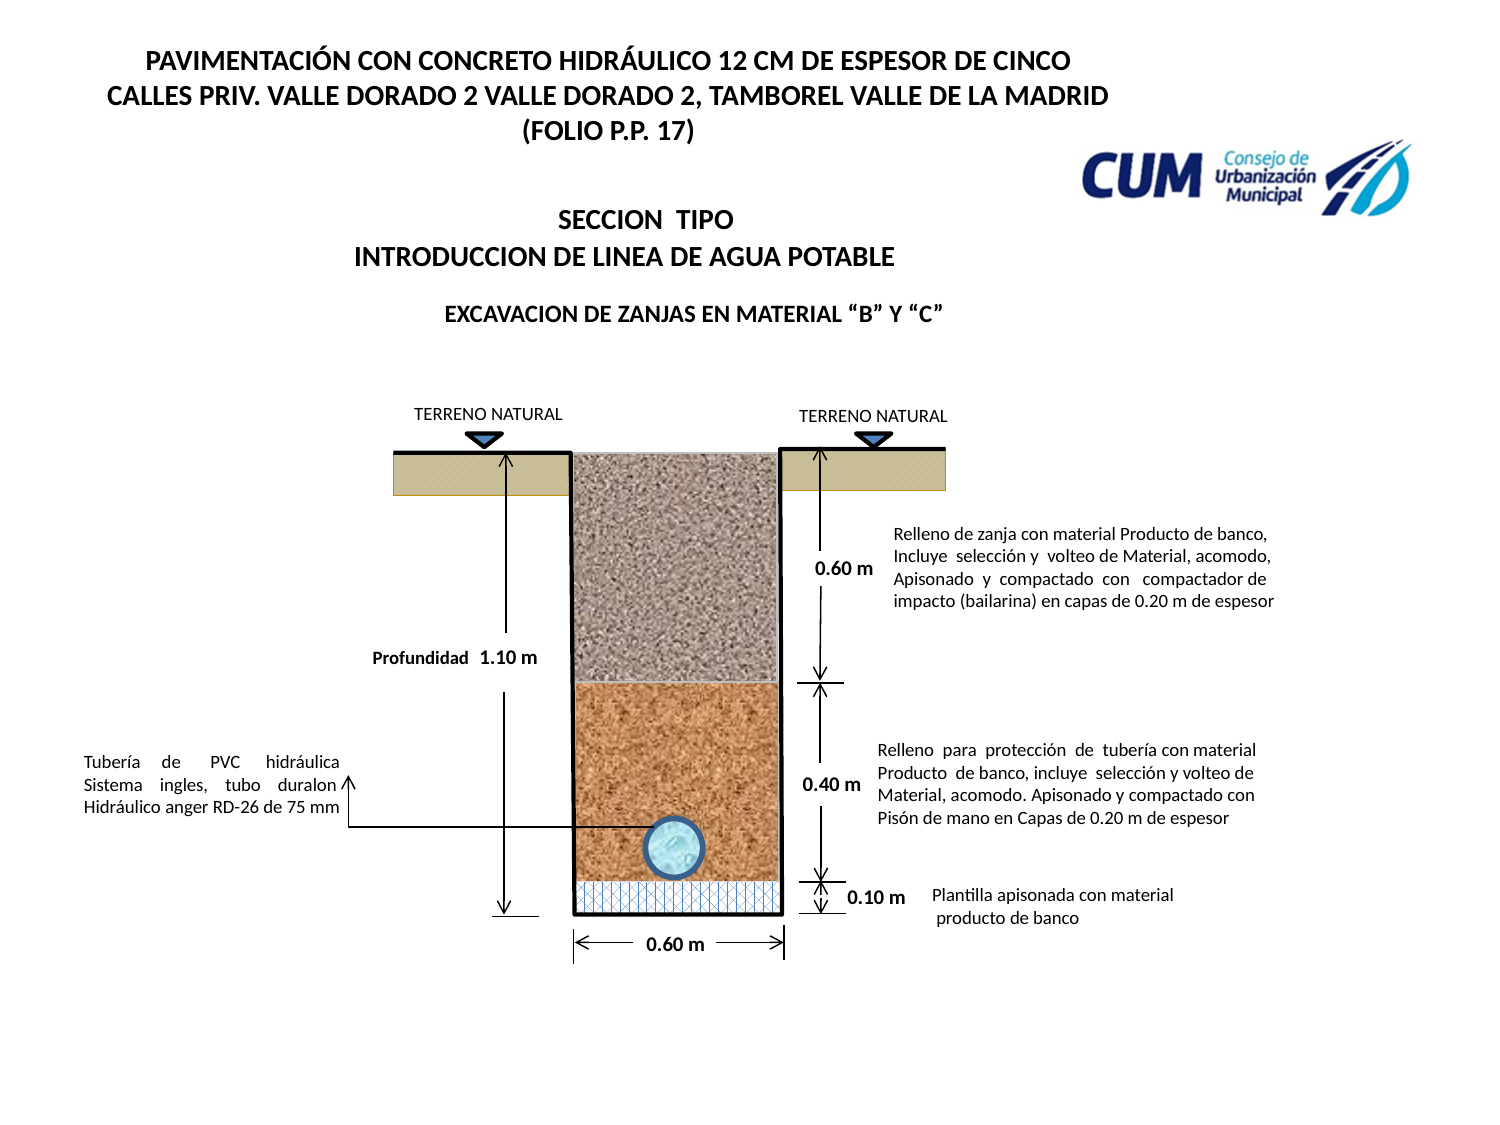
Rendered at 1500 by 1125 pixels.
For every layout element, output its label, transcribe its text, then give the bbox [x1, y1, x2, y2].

text_box [854, 434, 894, 446]
text_box 0.10 m [832, 876, 917, 917]
text_box [391, 451, 503, 497]
text_box Plantilla apisonada con material producto de banco [917, 875, 1189, 936]
text_box 0.60 m [800, 547, 878, 587]
text_box [821, 446, 946, 452]
text_box Relleno para protección de tubería con material Producto de banco, incluye selección y volteo de Material, acomodo. Apisonado y compactado con Pisón de mano en Capas de 0.20 m de espesor [862, 730, 1274, 836]
text_box [393, 446, 819, 917]
text_box TERRENO NATURAL [399, 394, 578, 432]
text_box Relleno de zanja con material Producto de banco, Incluye selección y volteo de Material, acomodo, Apisonado y compactado con compactador de impacto (bailarina) en capas de 0.20 m de espesor [878, 514, 1289, 619]
text_box 0.60 m [631, 923, 721, 964]
picture [1078, 138, 1417, 220]
text_box Profundidad [357, 638, 484, 676]
text_box Tubería de PVC hidráulica Sistema ingles, tubo duralon Hidráulico anger RD-26 de 75 mm [69, 742, 360, 826]
text_box TERRENO NATURAL [784, 396, 963, 434]
text_box [783, 452, 815, 493]
text_box PAVIMENTACIÓN CON CONCRETO HIDRÁULICO 12 CM DE ESPESOR DE CINCO CALLES PRIV. VALLE DORADO 2 VALLE DORADO 2, TAMBOREL VALLE DE LA MADRID (FOLIO P.P. 17) [88, 33, 1129, 154]
text_box [464, 432, 504, 449]
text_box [474, 648, 528, 955]
text_box [509, 455, 568, 497]
text_box SECCION TIPO INTRODUCCION DE LINEA DE AGUA POTABLE [339, 184, 911, 280]
text_box EXCAVACION DE ZANJAS EN MATERIAL “B” Y “C” [429, 290, 961, 336]
text_box 1.10 m [464, 636, 554, 677]
text_box [825, 446, 948, 493]
text_box 0.40 m [787, 763, 862, 803]
